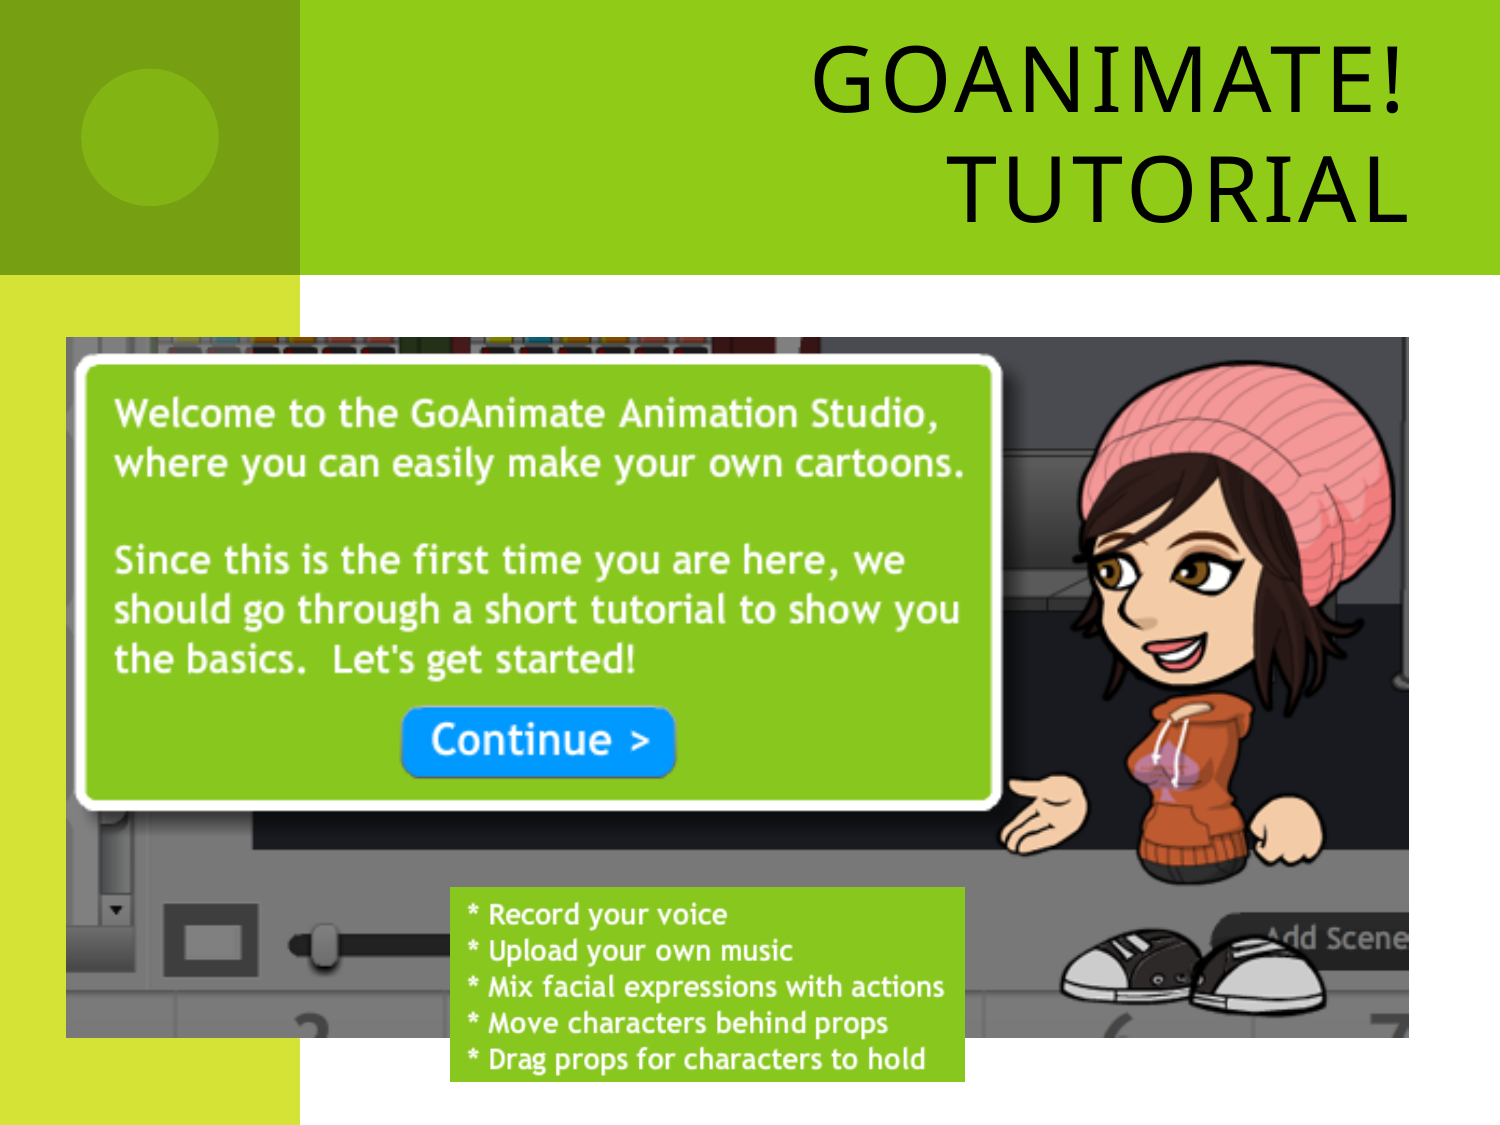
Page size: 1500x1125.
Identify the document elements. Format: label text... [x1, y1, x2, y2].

picture [449, 887, 965, 1082]
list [66, 336, 1410, 1038]
title GoAnimate! Tutorial [399, 37, 1425, 225]
